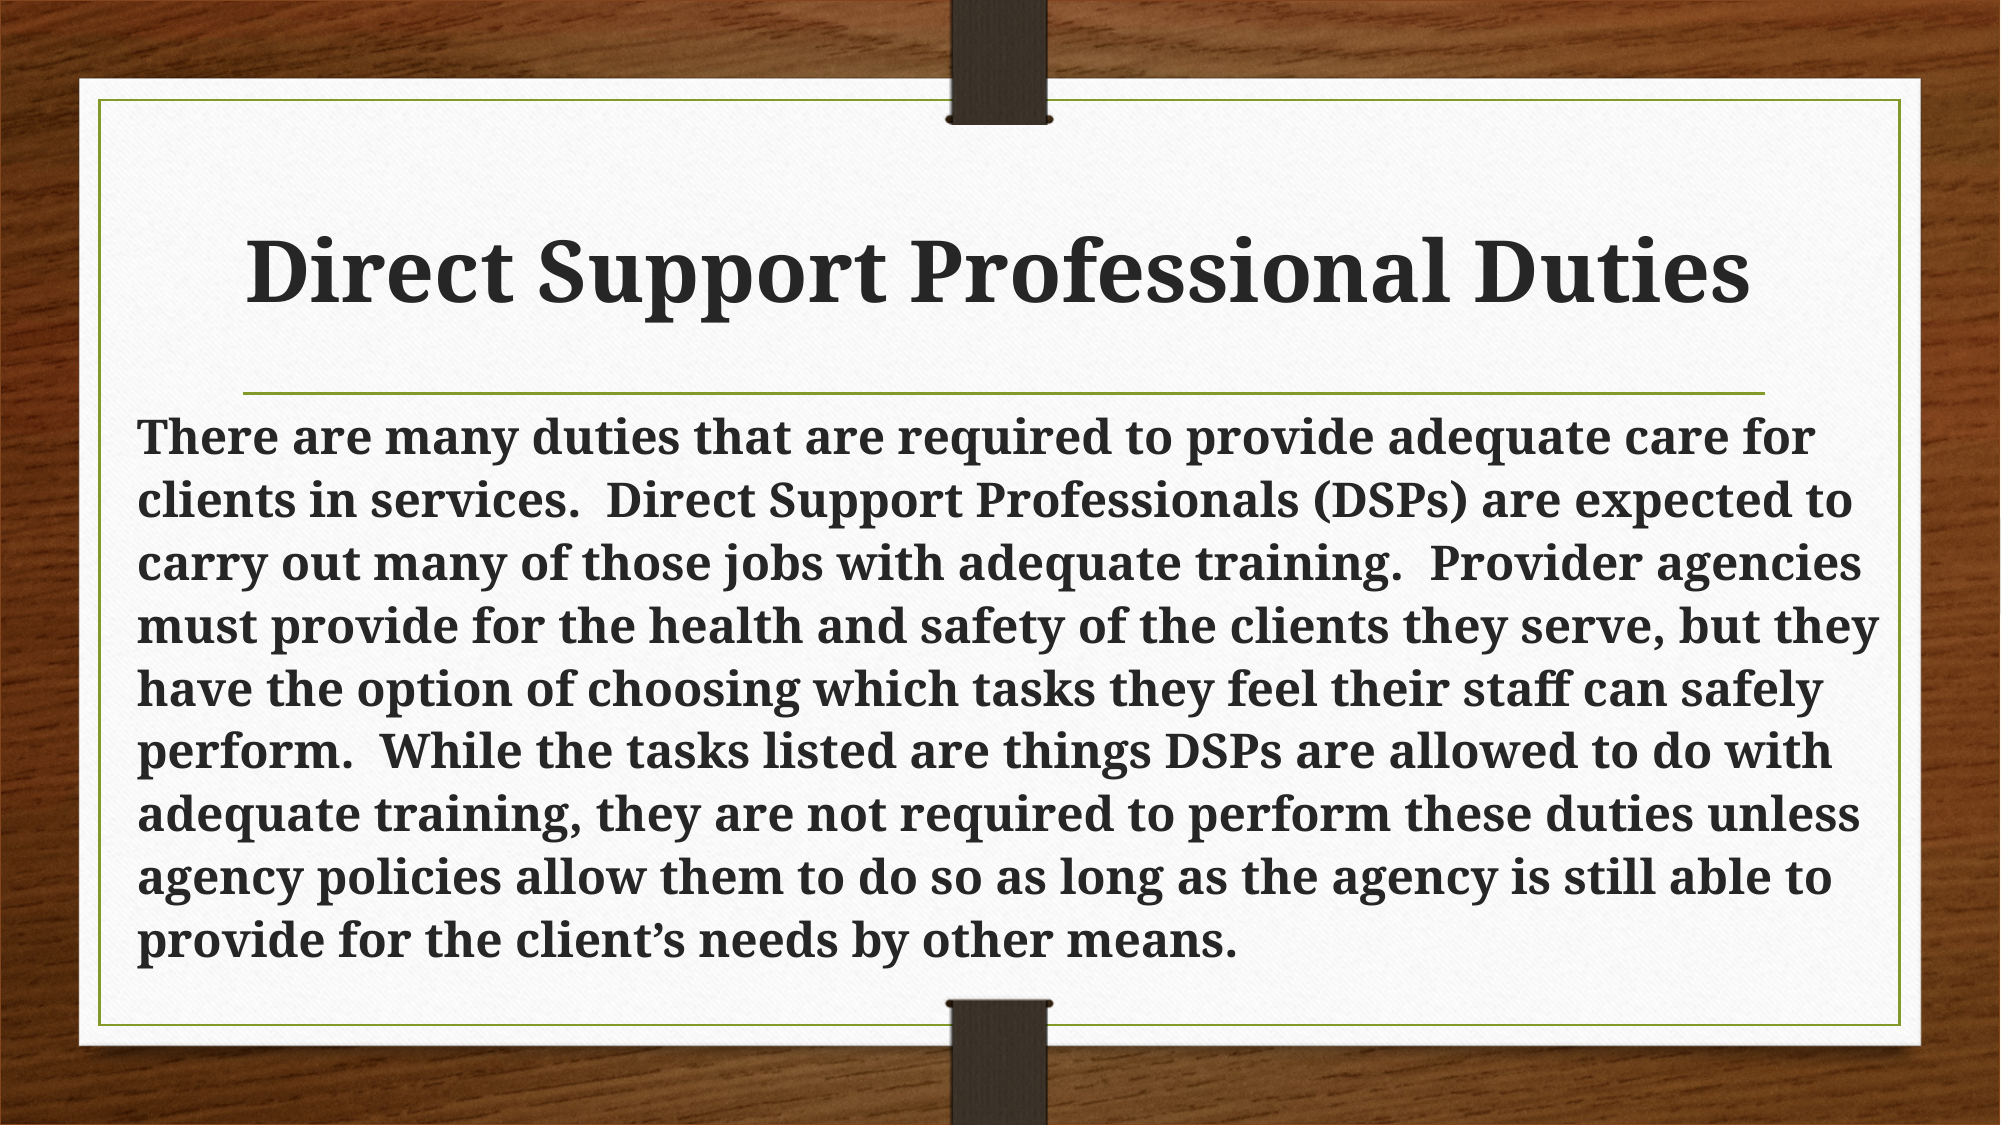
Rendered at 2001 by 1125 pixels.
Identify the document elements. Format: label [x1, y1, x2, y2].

text_box [0, 0, 2000, 1125]
